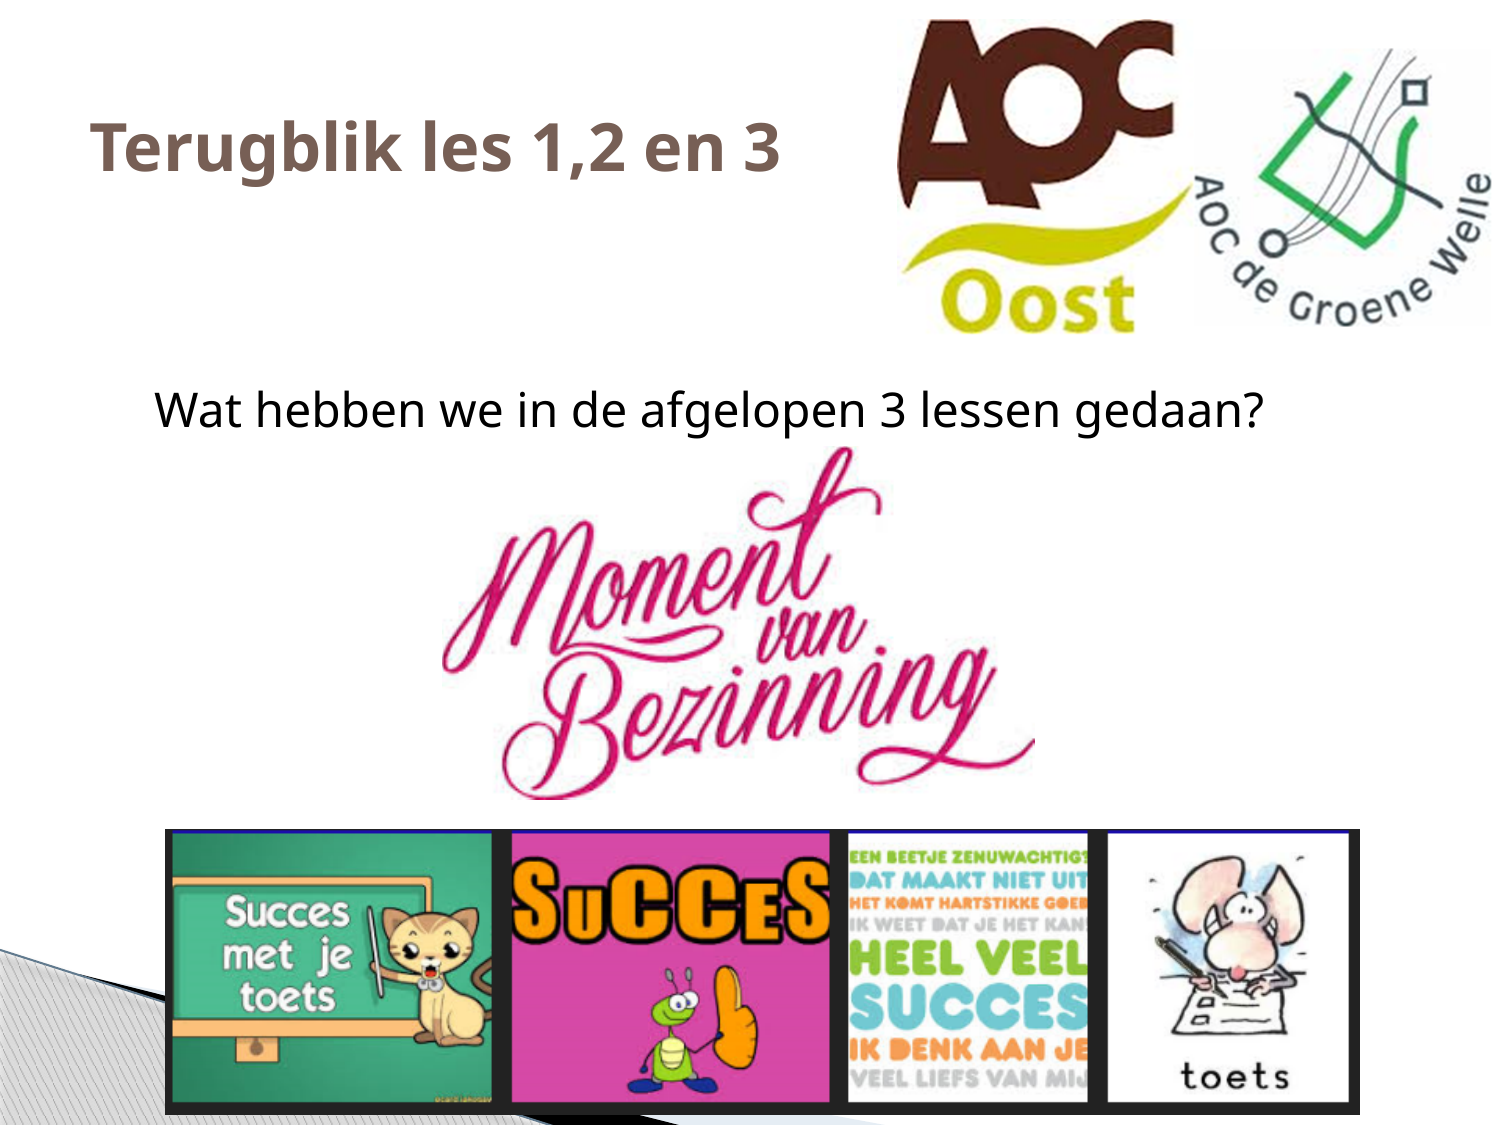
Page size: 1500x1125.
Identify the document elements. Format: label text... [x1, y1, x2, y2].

picture [165, 829, 1360, 1115]
title Terugblik les 1,2 en 3 [75, 45, 891, 244]
list Wat hebben we in de afgelopen 3 lessen gedaan? [75, 244, 1425, 986]
picture [897, 18, 1500, 357]
picture [442, 446, 1035, 801]
